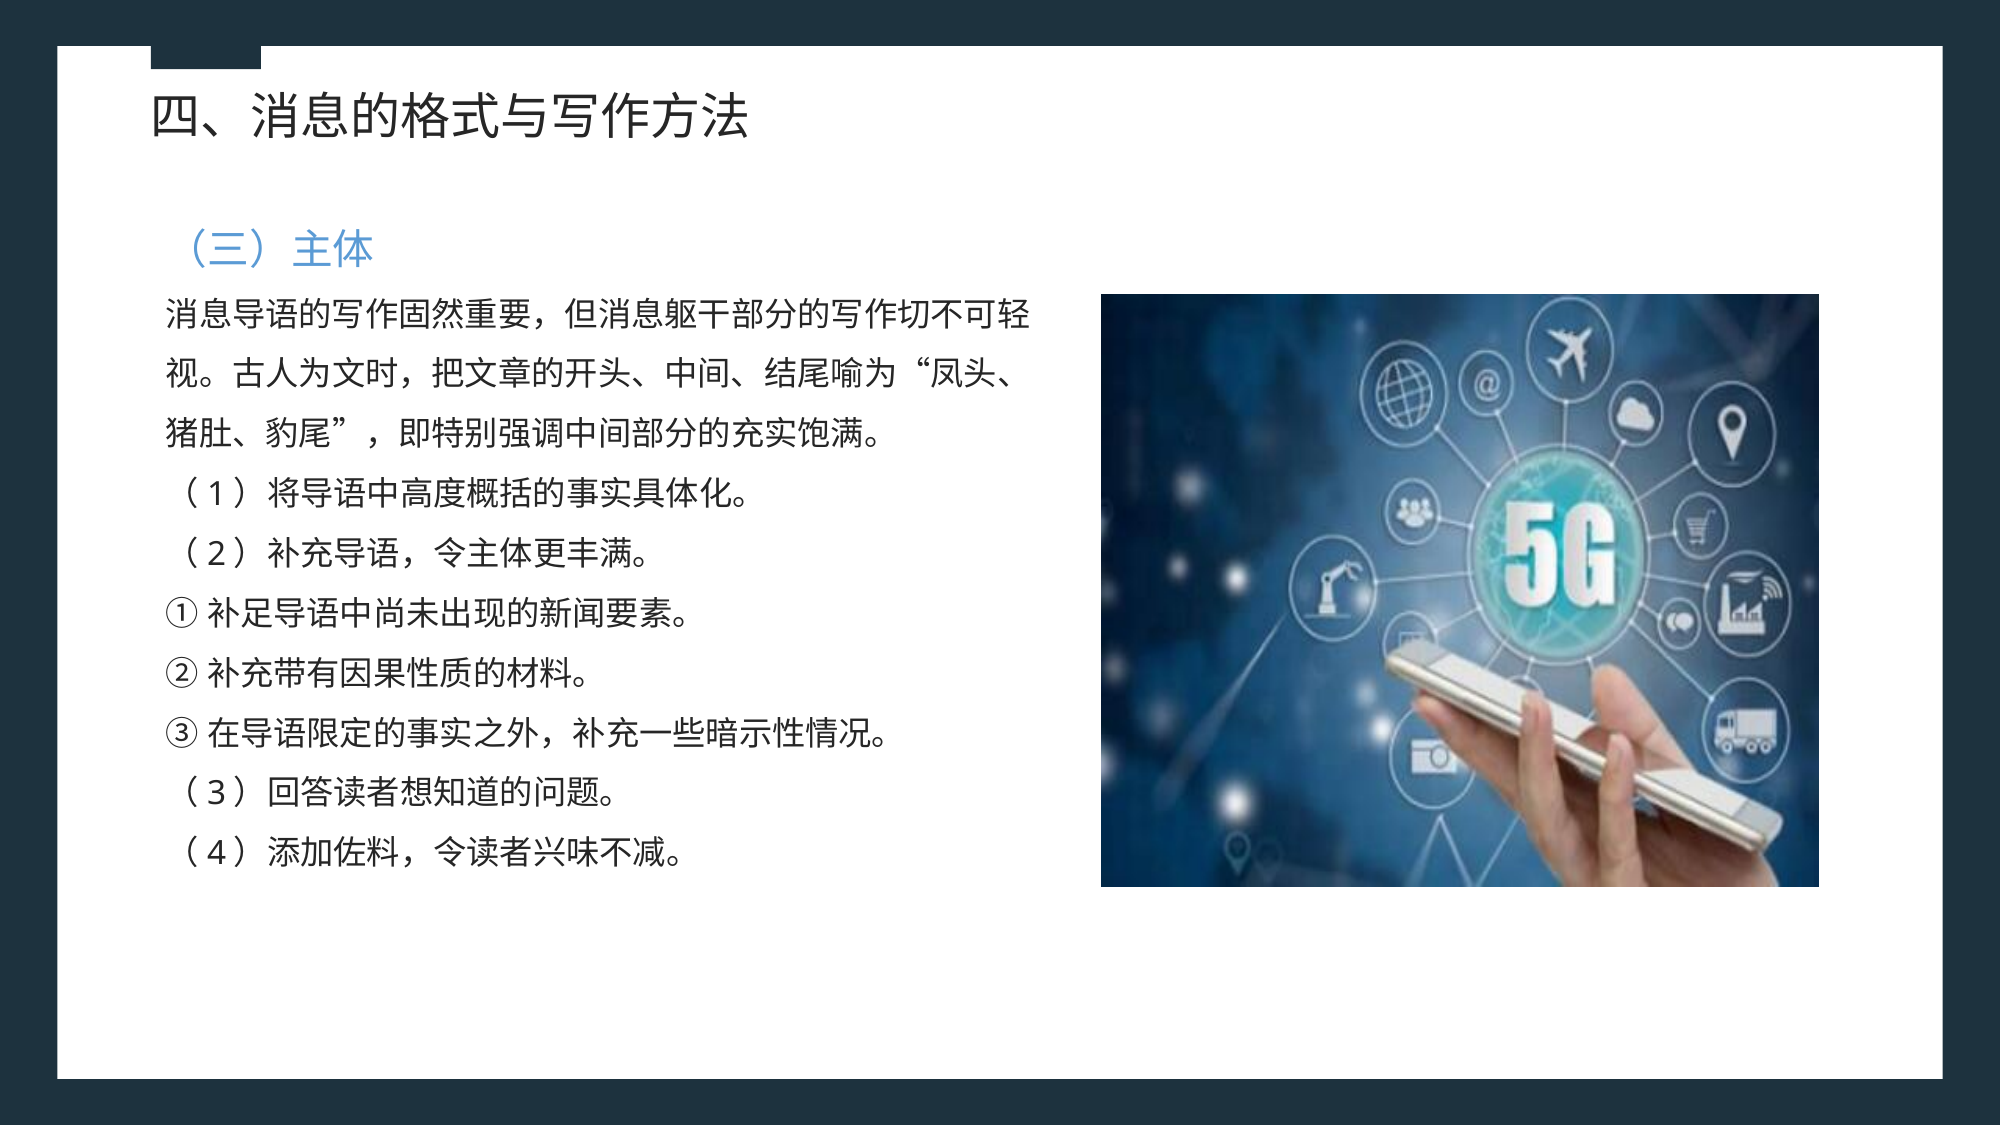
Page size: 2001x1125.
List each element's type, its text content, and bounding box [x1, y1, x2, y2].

text_box （三）主体 消息导语的写作固然重要，但消息躯干部分的写作切不可轻视。古人为文时，把文章的开头、中间、结尾喻为“凤头、猪肚、豹尾”，即特别强调中间部分的充实饱满。 （1）将导语中高度概括的事实具体化。 （2）补充导语，令主体更丰满。 ①补足导语中尚未出现的新闻要素。 ②补充带有因果性质的材料。 ③在导语限定的事实之外，补充一些暗示性情况。 （3）回答读者想知道的问题。 （4）添加佐料，令读者兴味不减。 [151, 190, 1060, 879]
picture [1101, 294, 1819, 887]
text_box 四、消息的格式与写作方法 [150, 77, 846, 152]
